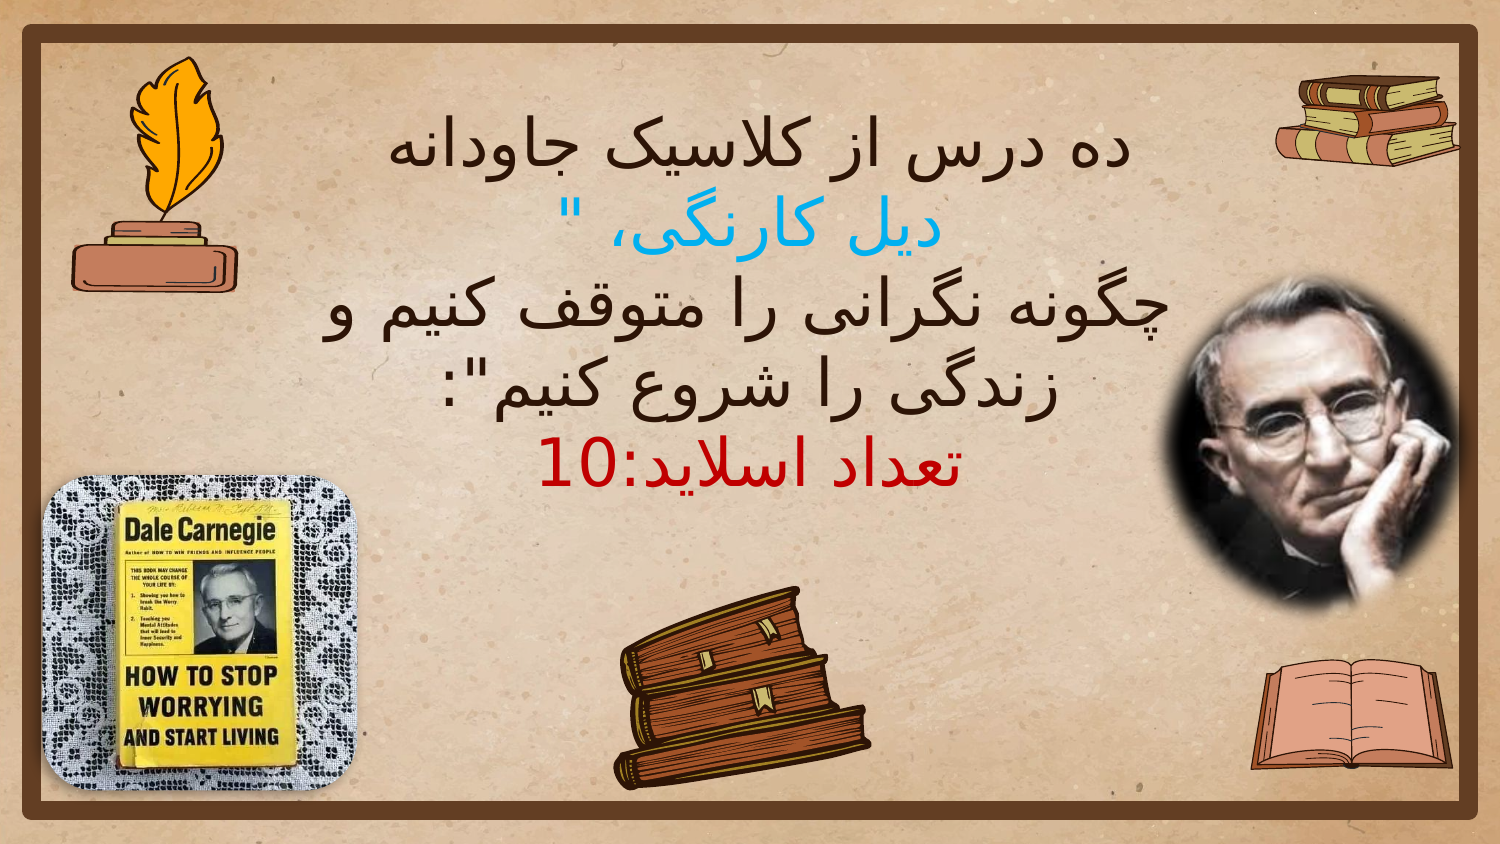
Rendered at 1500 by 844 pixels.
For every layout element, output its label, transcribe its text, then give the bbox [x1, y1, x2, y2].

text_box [600, 593, 865, 778]
picture [1145, 261, 1481, 629]
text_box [1267, 74, 1462, 168]
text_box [1250, 658, 1454, 771]
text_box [70, 56, 239, 294]
picture [42, 474, 358, 791]
title ده درس از کلاسیک جاودانه دیل کارنگی، " چگونه نگرانی را متوقف کنیم و زندگی را شروع کنیم": تعداد اسلاید:10 [235, 189, 1264, 515]
